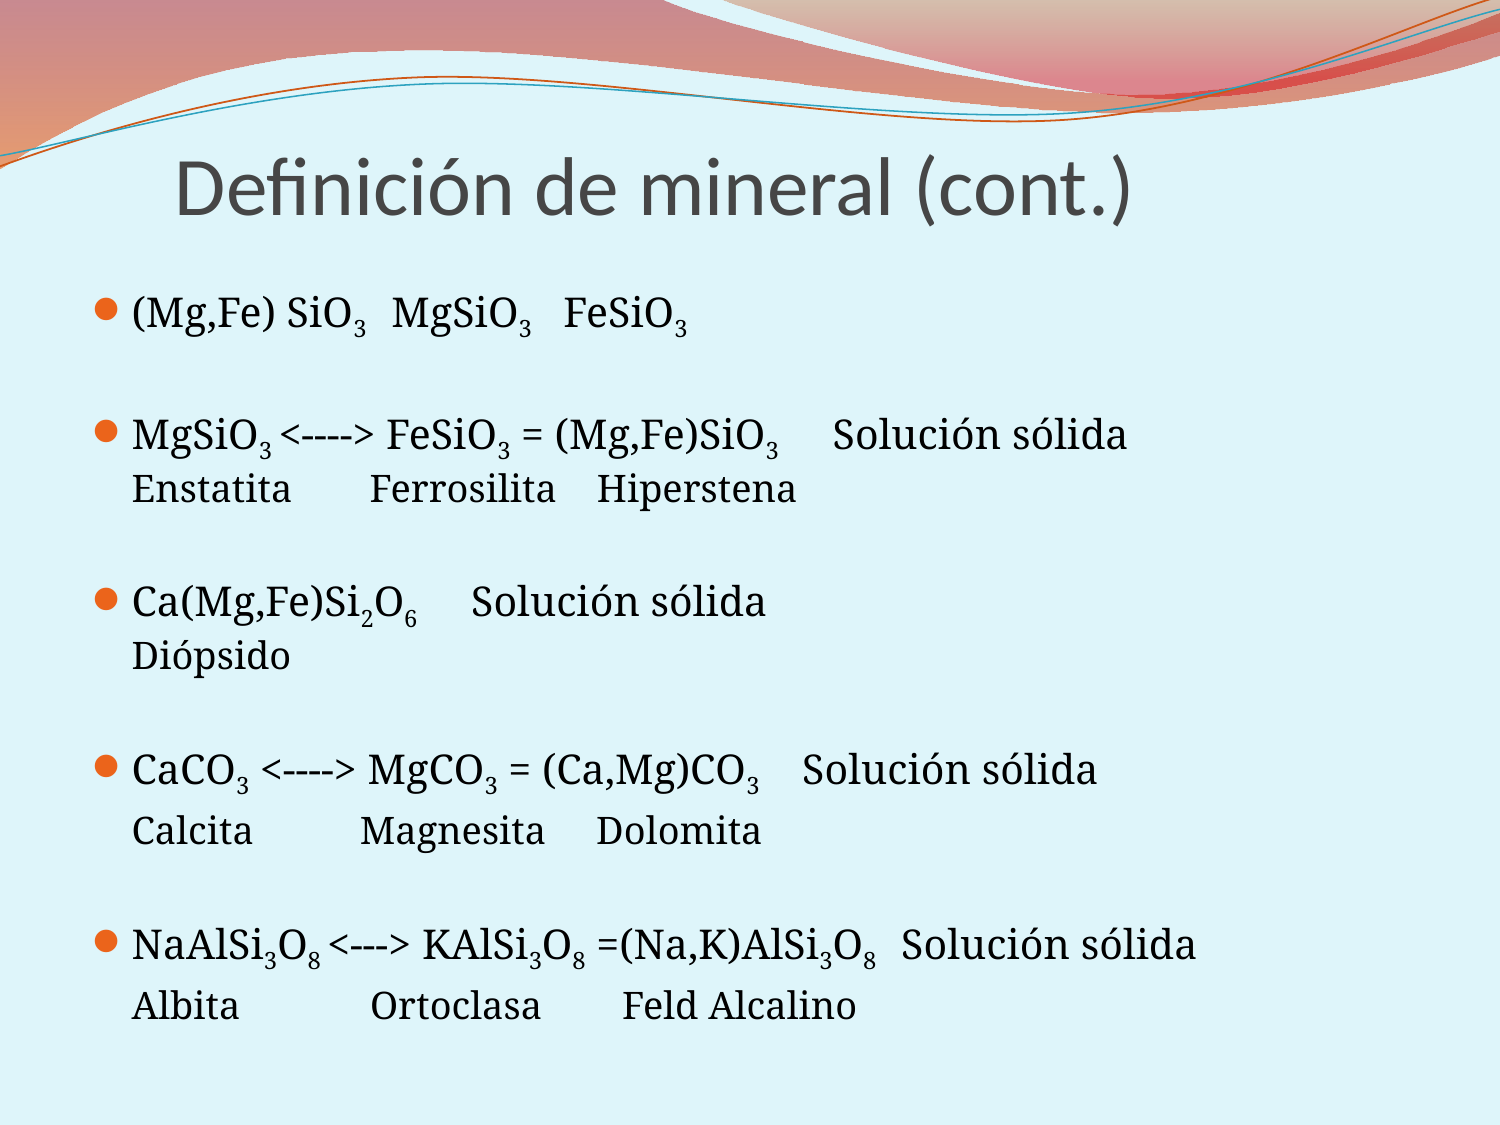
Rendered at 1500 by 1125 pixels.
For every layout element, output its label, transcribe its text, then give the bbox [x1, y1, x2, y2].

title Definición de mineral (cont.) [174, 50, 1388, 232]
list (Mg,Fe) SiO3 MgSiO3 FeSiO3 MgSiO3 <----> FeSiO3 = (Mg,Fe)SiO3 Solución sólida Enstatita Ferrosilita Hiperstena Ca(Mg,Fe)Si2O6 Solución sólida Diópsido CaCO3 <----> MgCO3 = (Ca,Mg)CO3 Solución sólida Calcita Magnesita Dolomita NaAlSi3O8 <---> KAlSi3O8 =(Na,K)AlSi3O8 Solución sólida Albita Ortoclasa Feld Alcalino [76, 278, 1400, 1035]
